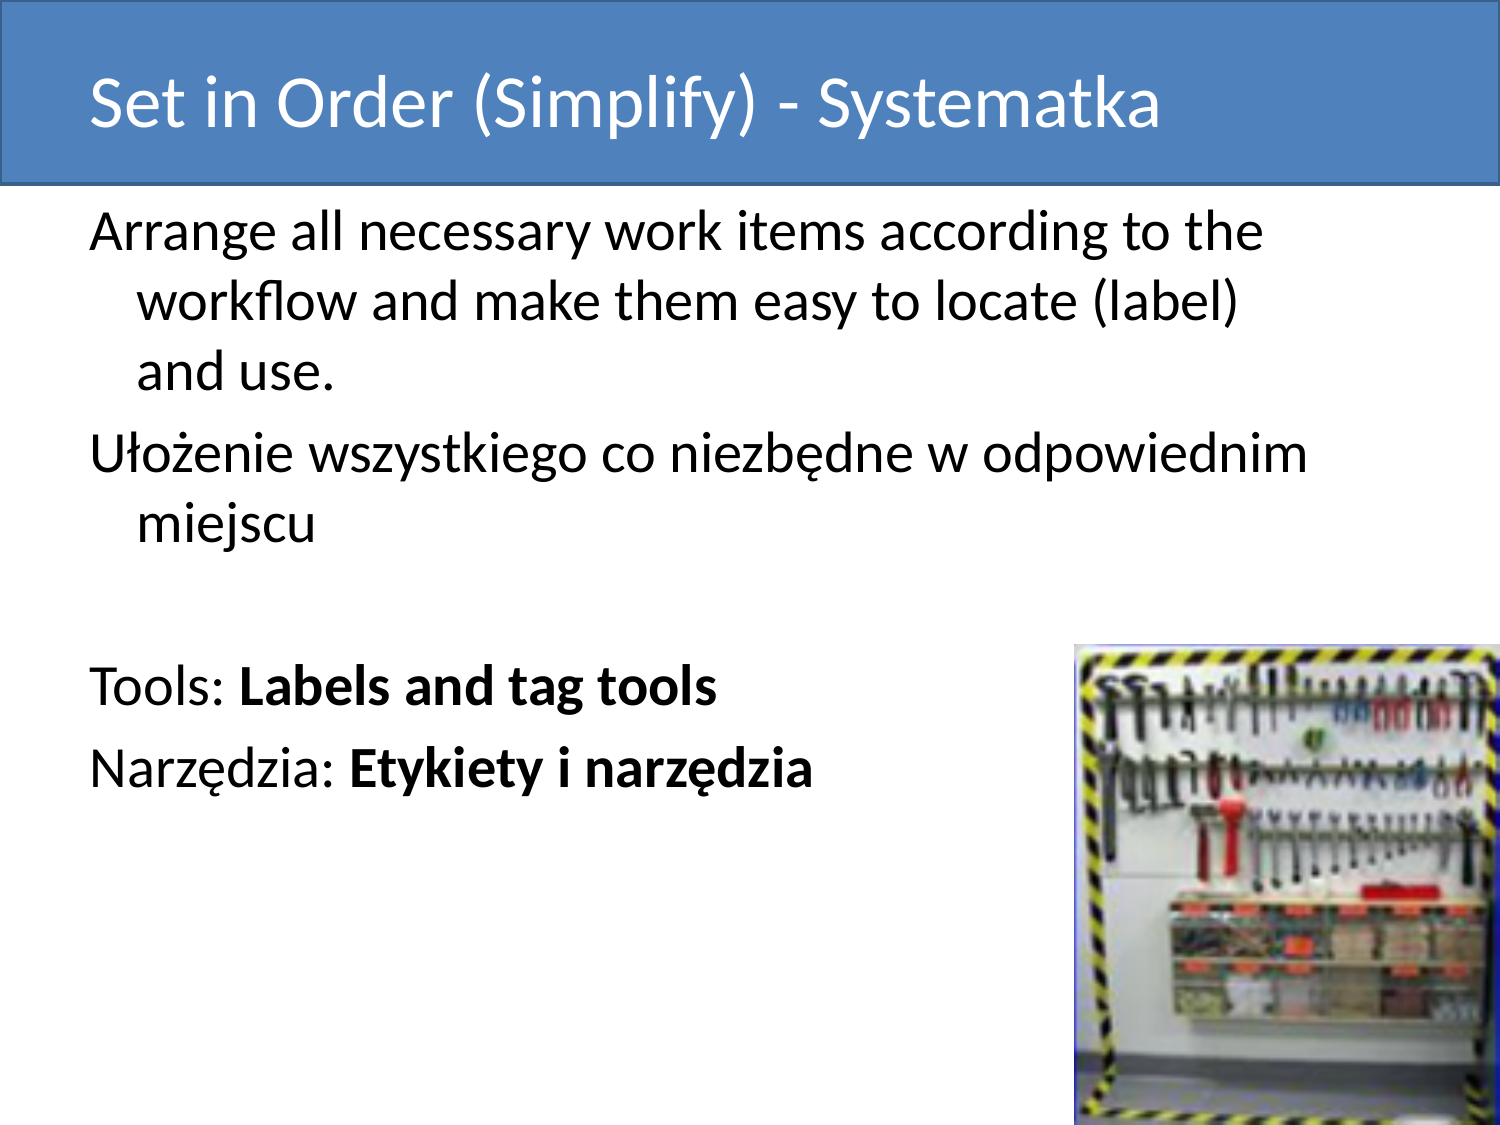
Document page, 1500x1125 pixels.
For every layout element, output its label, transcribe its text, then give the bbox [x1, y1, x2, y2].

list Arrange all necessary work items according to the workflow and make them easy to locate (label) and use. Ułożenie wszystkiego co niezbędne w odpowiednim miejscu Tools: Labels and tag tools Narzędzia: Etykiety i narzędzia [0, 184, 1350, 1125]
title Set in Order (Simplify) - Systematka [75, 45, 1425, 233]
text_box [0, 0, 1500, 186]
picture [1074, 643, 1500, 1125]
